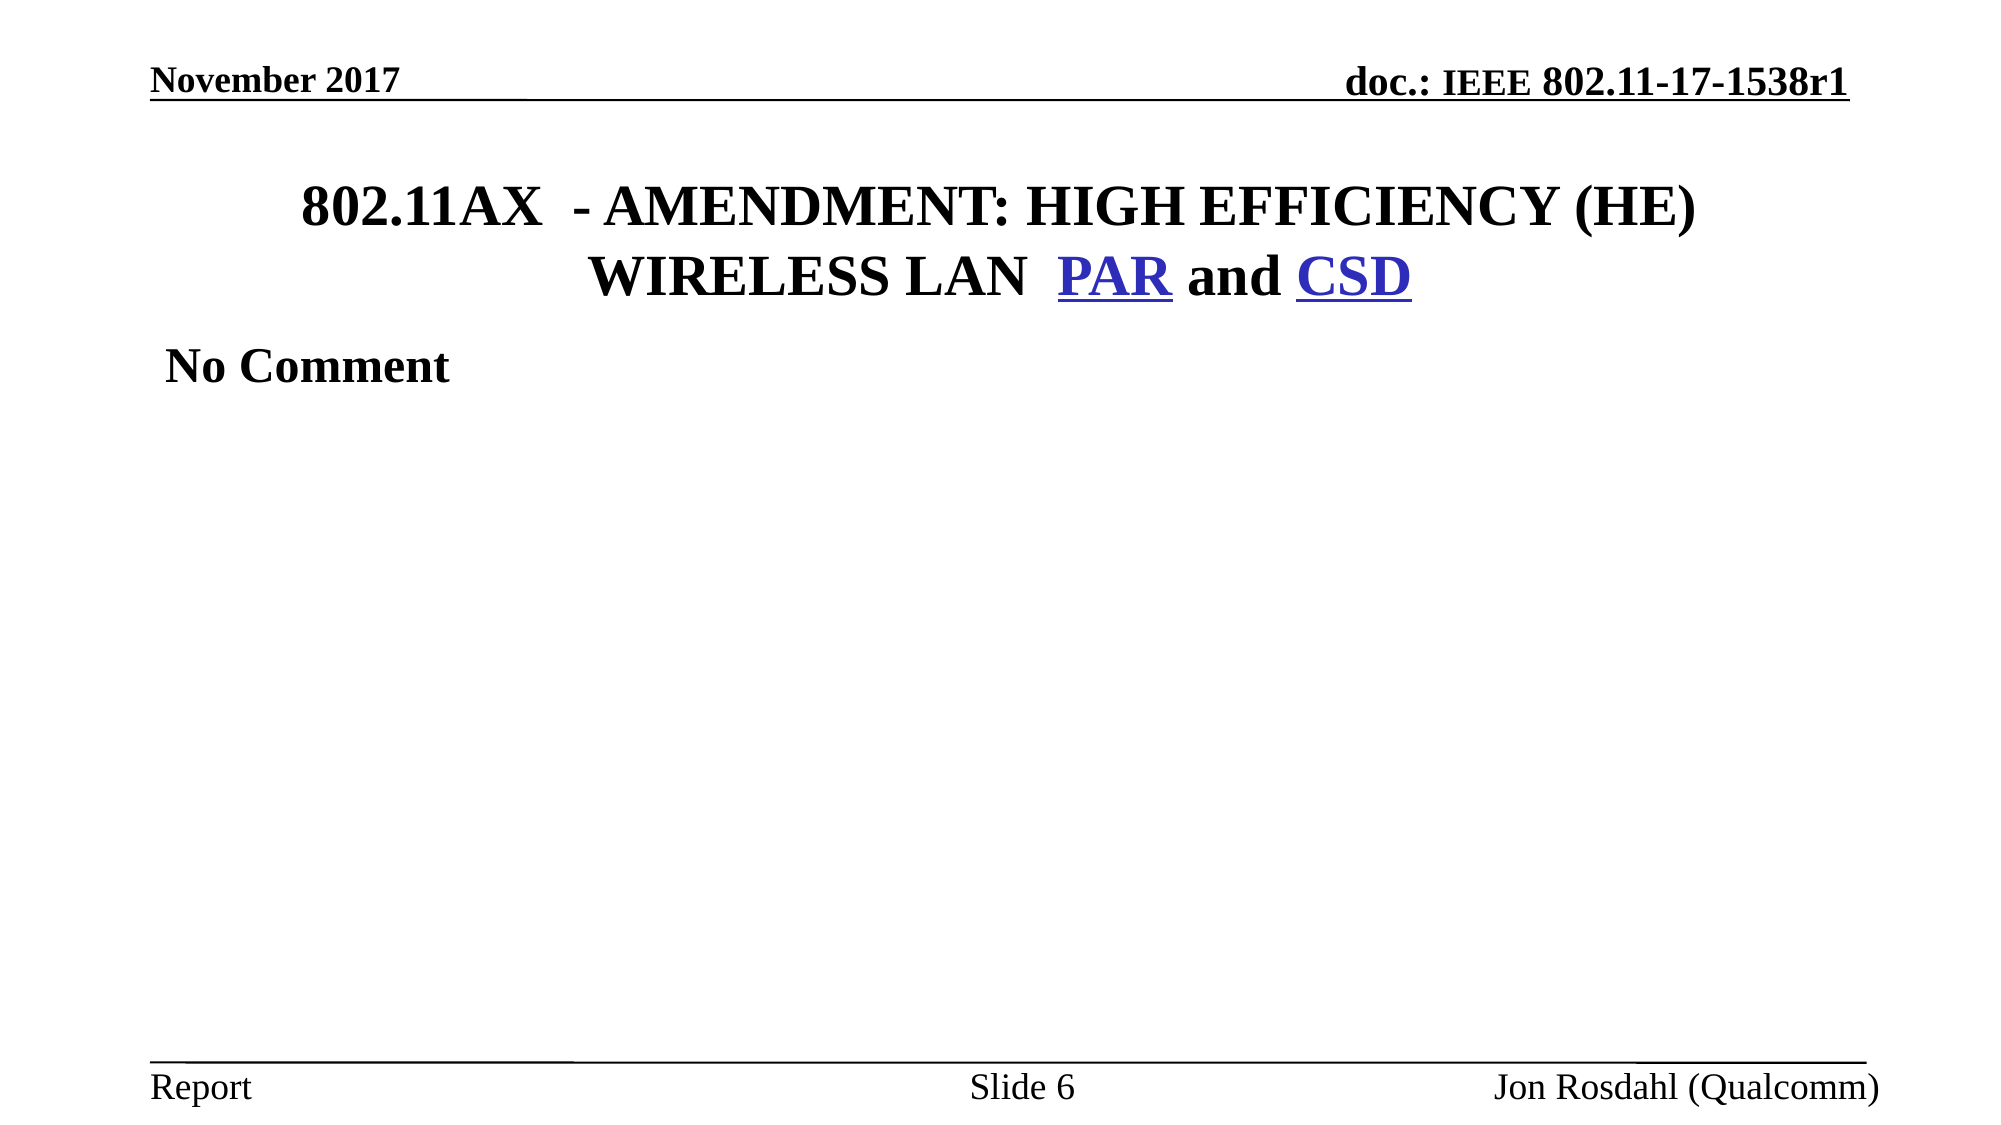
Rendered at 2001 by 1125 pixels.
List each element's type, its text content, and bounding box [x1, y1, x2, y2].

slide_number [149, 49, 431, 100]
list No Comment [149, 324, 1850, 1000]
footer Jon Rosdahl (Qualcomm) [1436, 1061, 1881, 1108]
slide_number Slide 6 [950, 1061, 1095, 1125]
title 802.11ax - Amendment: High Efficiency (HE) Wireless LAN PAR and CSD [149, 112, 1850, 324]
